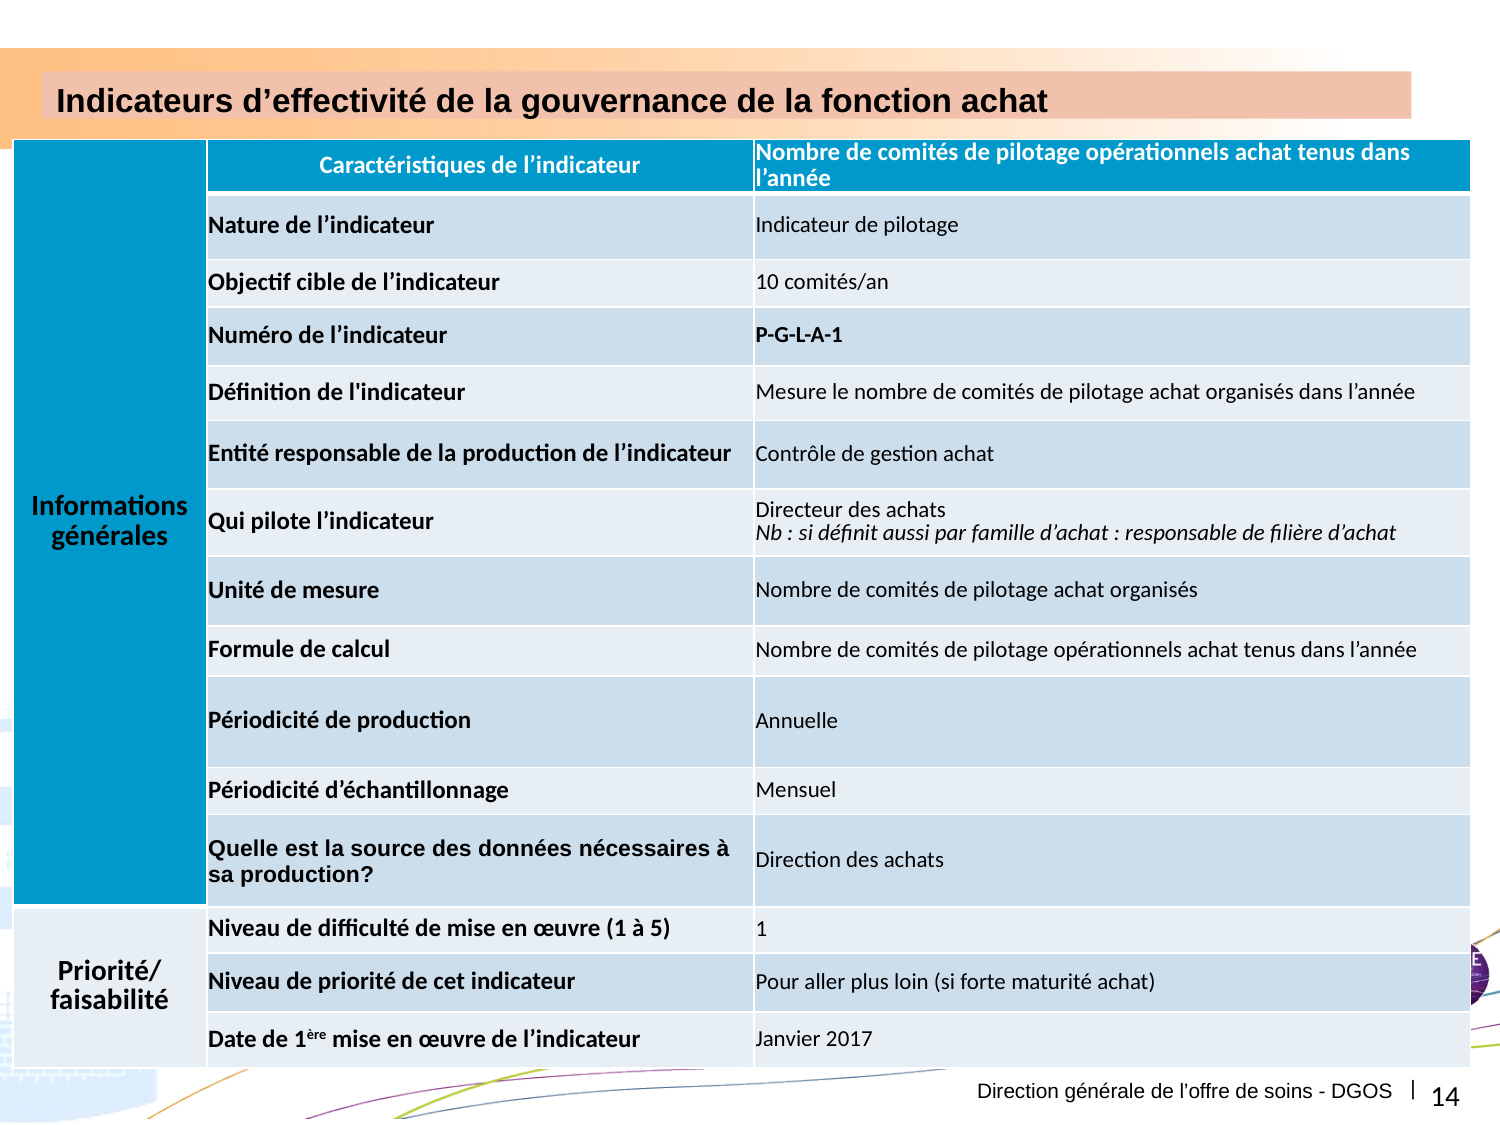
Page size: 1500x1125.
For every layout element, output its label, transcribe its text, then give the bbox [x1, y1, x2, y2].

table_cell Niveau de difficulté de mise en œuvre (1 à 5) [208, 908, 753, 952]
table_cell Direction des achats [755, 815, 1470, 906]
table_cell Contrôle de gestion achat [755, 421, 1470, 488]
table_cell Pour aller plus loin (si forte maturité achat) [755, 954, 1470, 1011]
table_cell Date de 1ère mise en œuvre de l’indicateur [208, 1013, 753, 1067]
table_cell Niveau de priorité de cet indicateur [208, 954, 753, 1011]
table_cell Nombre de comités de pilotage achat organisés [755, 557, 1470, 625]
table_cell Périodicité de production [208, 677, 753, 767]
table_cell Qui pilote l’indicateur [208, 490, 753, 555]
table_cell Quelle est la source des données nécessaires à sa production? [208, 815, 753, 906]
table_cell Indicateur de pilotage [755, 196, 1470, 259]
table_cell Priorité/ faisabilité [14, 909, 206, 1067]
table_cell 1 [755, 908, 1470, 952]
text_box Indicateurs d’effectivité de la gouvernance de la fonction achat [41, 71, 1412, 119]
table_header Informations générales [14, 140, 206, 904]
table_cell Unité de mesure [208, 557, 753, 625]
table_header Caractéristiques de l’indicateur [208, 140, 753, 191]
table_cell Nature de l’indicateur [208, 196, 753, 259]
table_cell Objectif cible de l’indicateur [208, 260, 753, 306]
table_header Nombre de comités de pilotage opérationnels achat tenus dans l’année [755, 140, 1470, 191]
picture [164, 827, 1500, 1119]
table_cell Définition de l'indicateur [208, 367, 753, 420]
table_cell 10 comités/an [755, 260, 1470, 306]
table_cell Périodicité d’échantillonnage [208, 768, 753, 814]
table_cell Mensuel [755, 768, 1470, 814]
table_cell Numéro de l’indicateur [208, 308, 753, 365]
table_cell Annuelle [755, 677, 1470, 767]
table_cell Directeur des achats Nb : si définit aussi par famille d’achat : responsable de filière d’achat [755, 490, 1470, 555]
table_cell P-G-L-A-1 [755, 308, 1470, 365]
table_cell Entité responsable de la production de l’indicateur [208, 421, 753, 488]
table_cell Mesure le nombre de comités de pilotage achat organisés dans l’année [755, 367, 1470, 420]
table_cell Formule de calcul [208, 627, 753, 675]
table_cell Nombre de comités de pilotage opérationnels achat tenus dans l’année [755, 627, 1470, 675]
table_cell Janvier 2017 [755, 1013, 1470, 1067]
slide_number 14 [1430, 1077, 1463, 1103]
